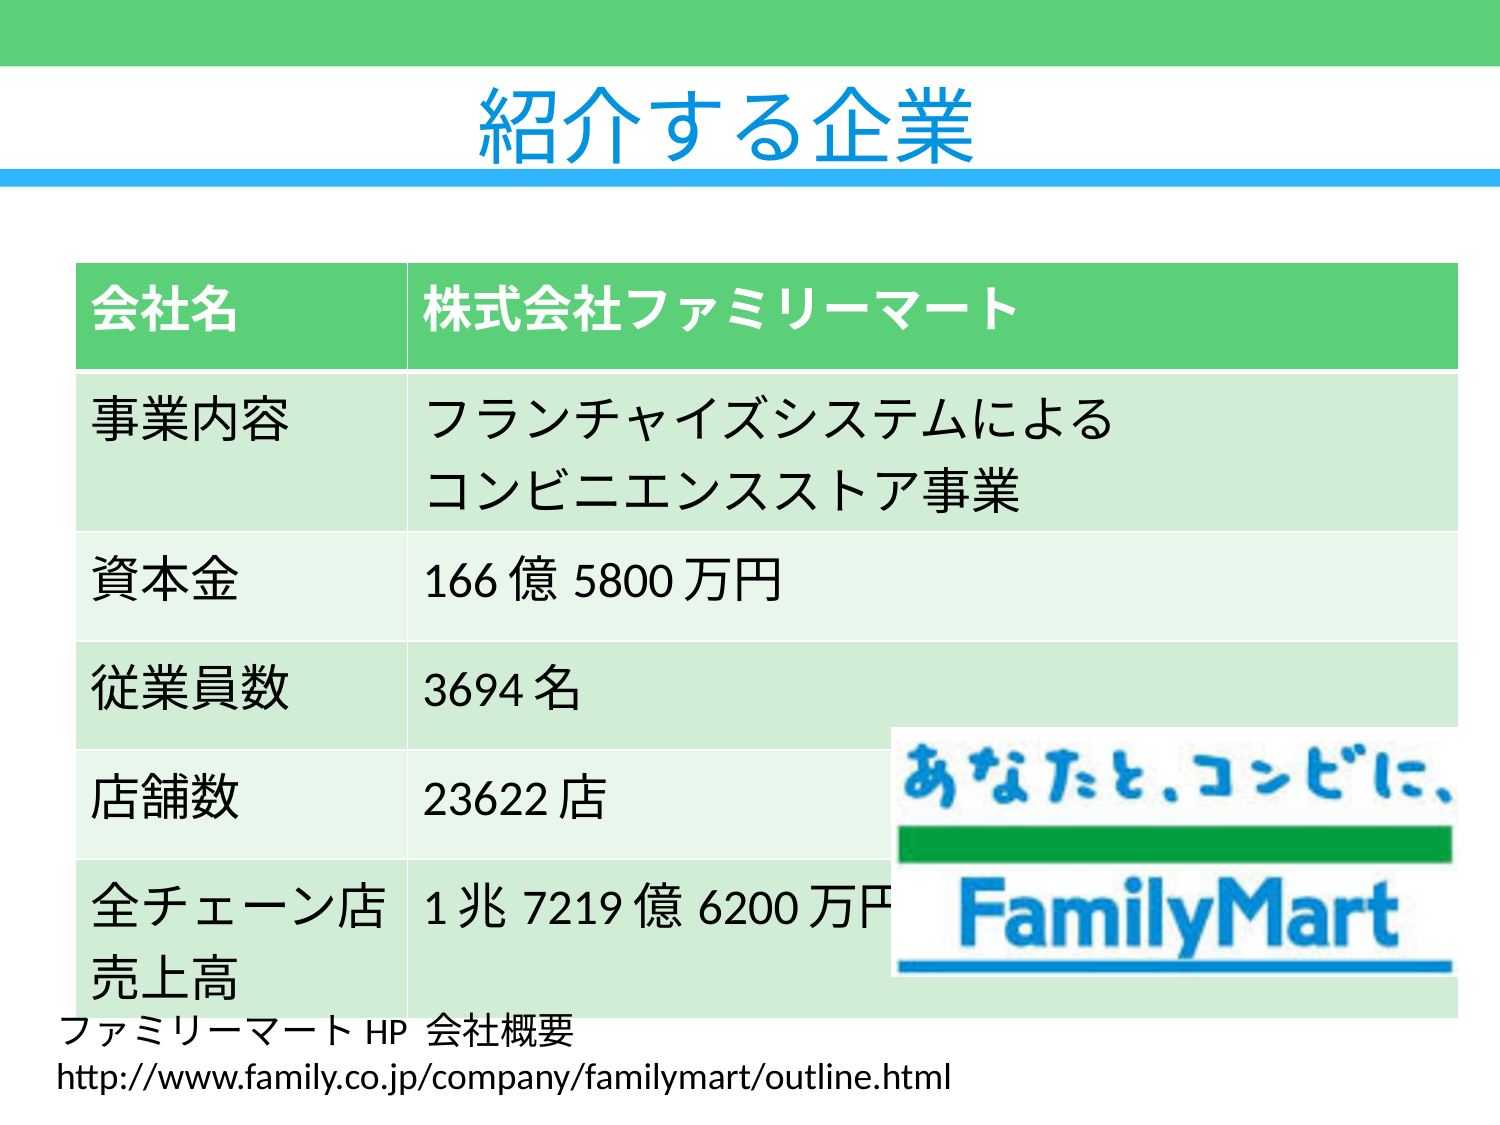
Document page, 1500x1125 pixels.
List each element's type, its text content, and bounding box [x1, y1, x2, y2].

table_cell 166億5800万円 [408, 533, 1458, 640]
table_cell 資本金 [76, 533, 407, 640]
table_cell 従業員数 [76, 642, 407, 749]
picture [890, 727, 1459, 977]
table_cell 店舗数 [76, 751, 407, 858]
table_cell 1兆7219億6200万円 [408, 860, 1458, 999]
table_cell 事業内容 [76, 374, 407, 531]
table_cell フランチャイズシステムによる コンビニエンスストア事業 [408, 374, 1458, 531]
table_cell 23622店 [408, 751, 885, 858]
table_cell 全チェーン店売上高 [76, 860, 407, 999]
text_box ファミリーマートHP 会社概要 http://www.family.co.jp/company/familymart/outline.html [41, 999, 1459, 1105]
title 紹介する企業 [64, 70, 1390, 167]
table_header 会社名 [76, 263, 407, 369]
text_box [0, 167, 1500, 189]
table_header 株式会社ファミリーマート [408, 263, 1458, 369]
text_box [0, 0, 1500, 68]
table_cell 3694名 [408, 642, 1458, 749]
